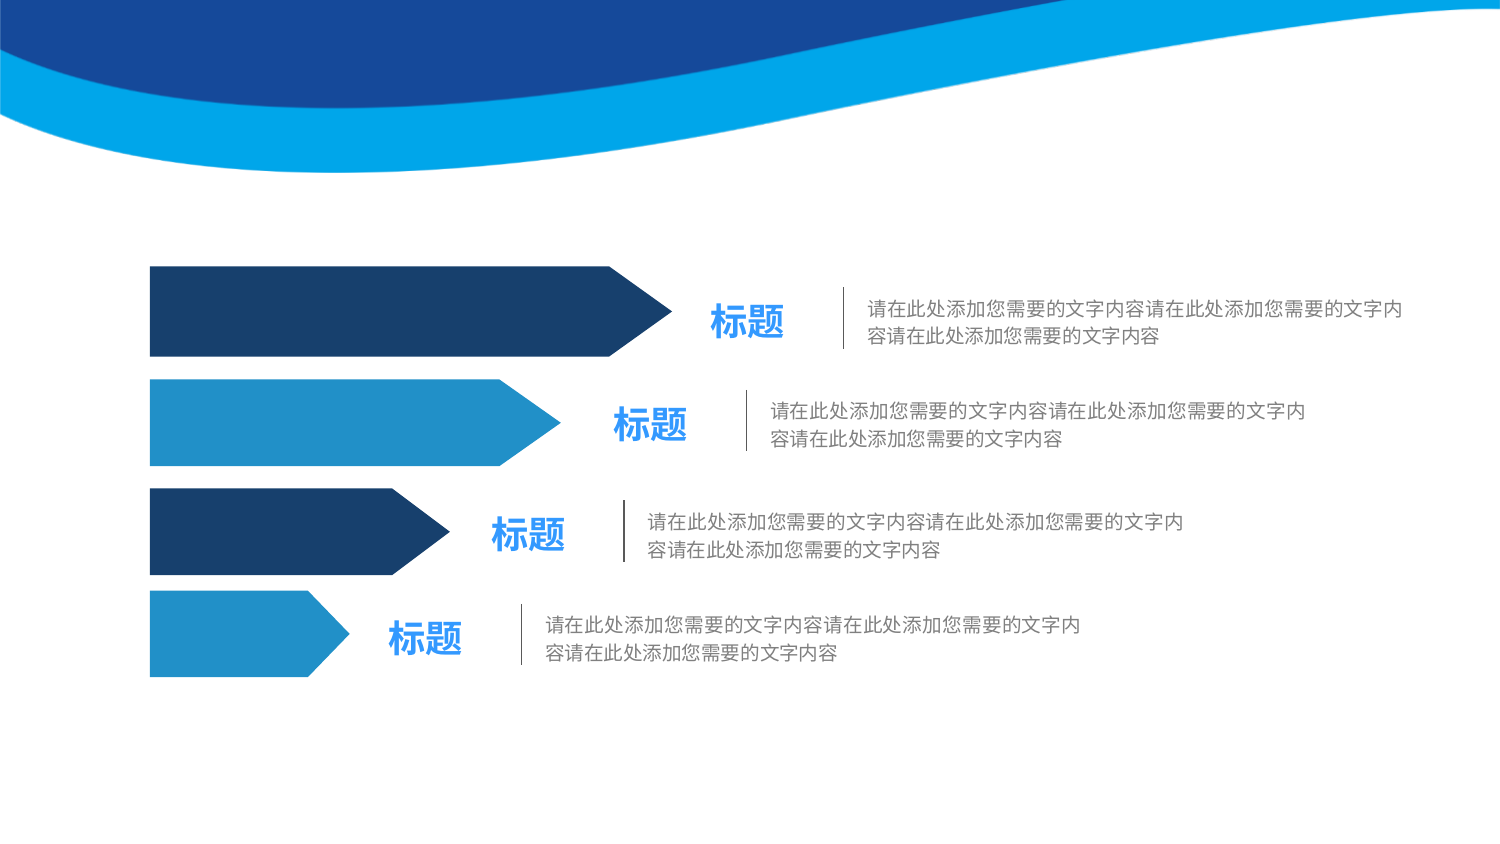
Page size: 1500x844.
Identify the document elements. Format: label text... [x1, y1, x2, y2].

text_box 请在此处添加您需要的文字内容请在此处添加您需要的文字内容请在此处添加您需要的文字内容 [545, 609, 1081, 665]
picture [0, 0, 1057, 108]
text_box [149, 266, 673, 357]
text_box 标题 [451, 504, 606, 564]
text_box 标题 [348, 607, 503, 667]
text_box [149, 488, 450, 576]
picture [375, 9, 1500, 173]
text_box 请在此处添加您需要的文字内容请在此处添加您需要的文字内容请在此处添加您需要的文字内容 [647, 506, 1184, 561]
text_box 请在此处添加您需要的文字内容请在此处添加您需要的文字内容请在此处添加您需要的文字内容 [770, 395, 1306, 451]
text_box [149, 590, 350, 678]
text_box 标题 [573, 393, 728, 454]
picture [0, 115, 298, 173]
text_box 标题 [670, 291, 825, 351]
text_box 请在此处添加您需要的文字内容请在此处添加您需要的文字内容请在此处添加您需要的文字内容 [867, 292, 1403, 348]
text_box [149, 379, 561, 467]
